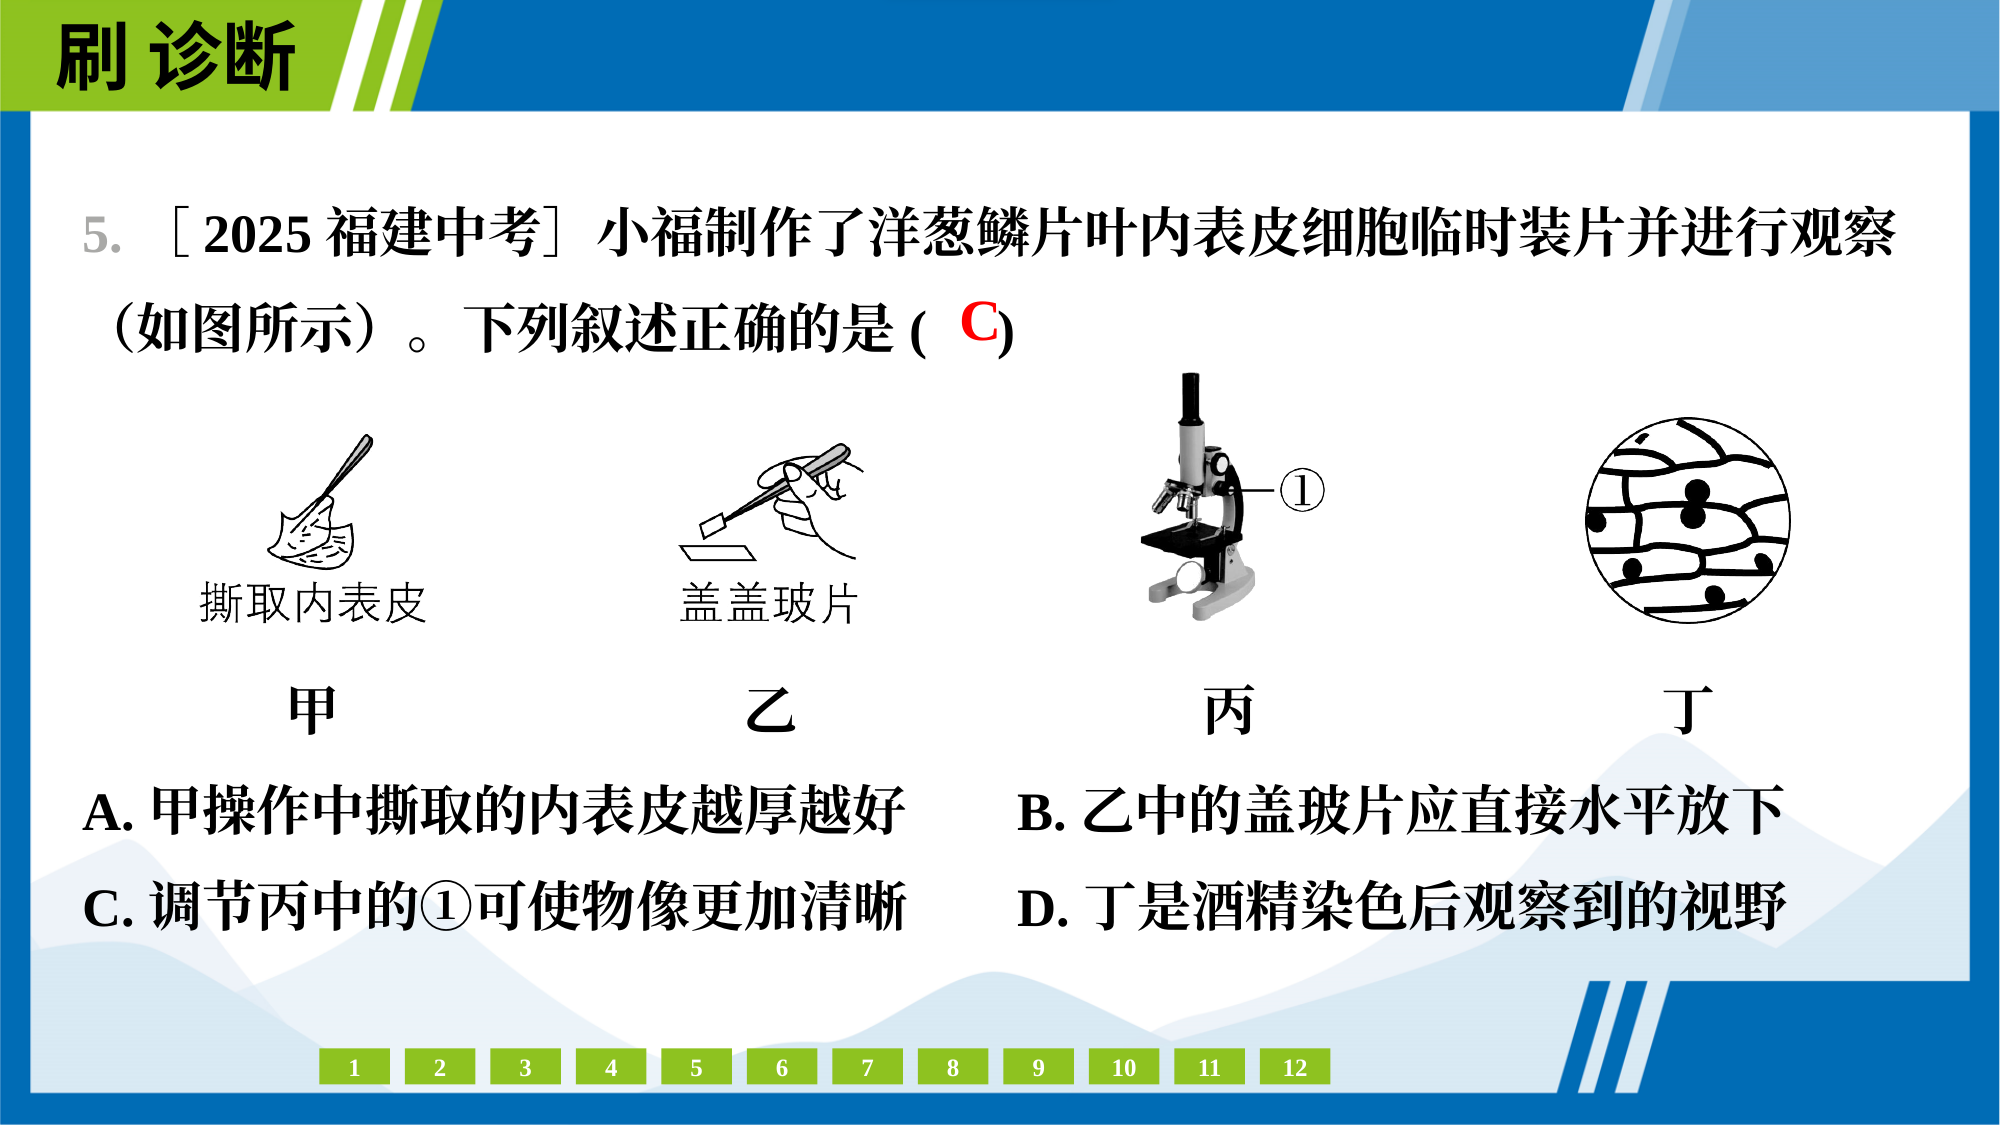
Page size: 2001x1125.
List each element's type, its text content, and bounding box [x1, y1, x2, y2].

text_box C [938, 278, 1023, 349]
text_box 丁 [1654, 644, 1722, 743]
text_box 丙 [1196, 644, 1264, 743]
text_box 甲 [279, 644, 347, 743]
text_box 乙 [737, 644, 805, 743]
text_box A.甲操作中撕取的内表皮越厚越好 B.乙中的盖玻片应直接水平放下 C.调节丙中的①可使物像更加清晰 D.丁是酒精染色后观察到的视野 [82, 743, 1917, 927]
text_box 5.［2025福建中考］小福制作了洋葱鳞片叶内表皮细胞临时装片并进行观察 （如图所示）。下列叙述正确的是( ) [82, 165, 1917, 349]
picture [0, 0, 2000, 1125]
